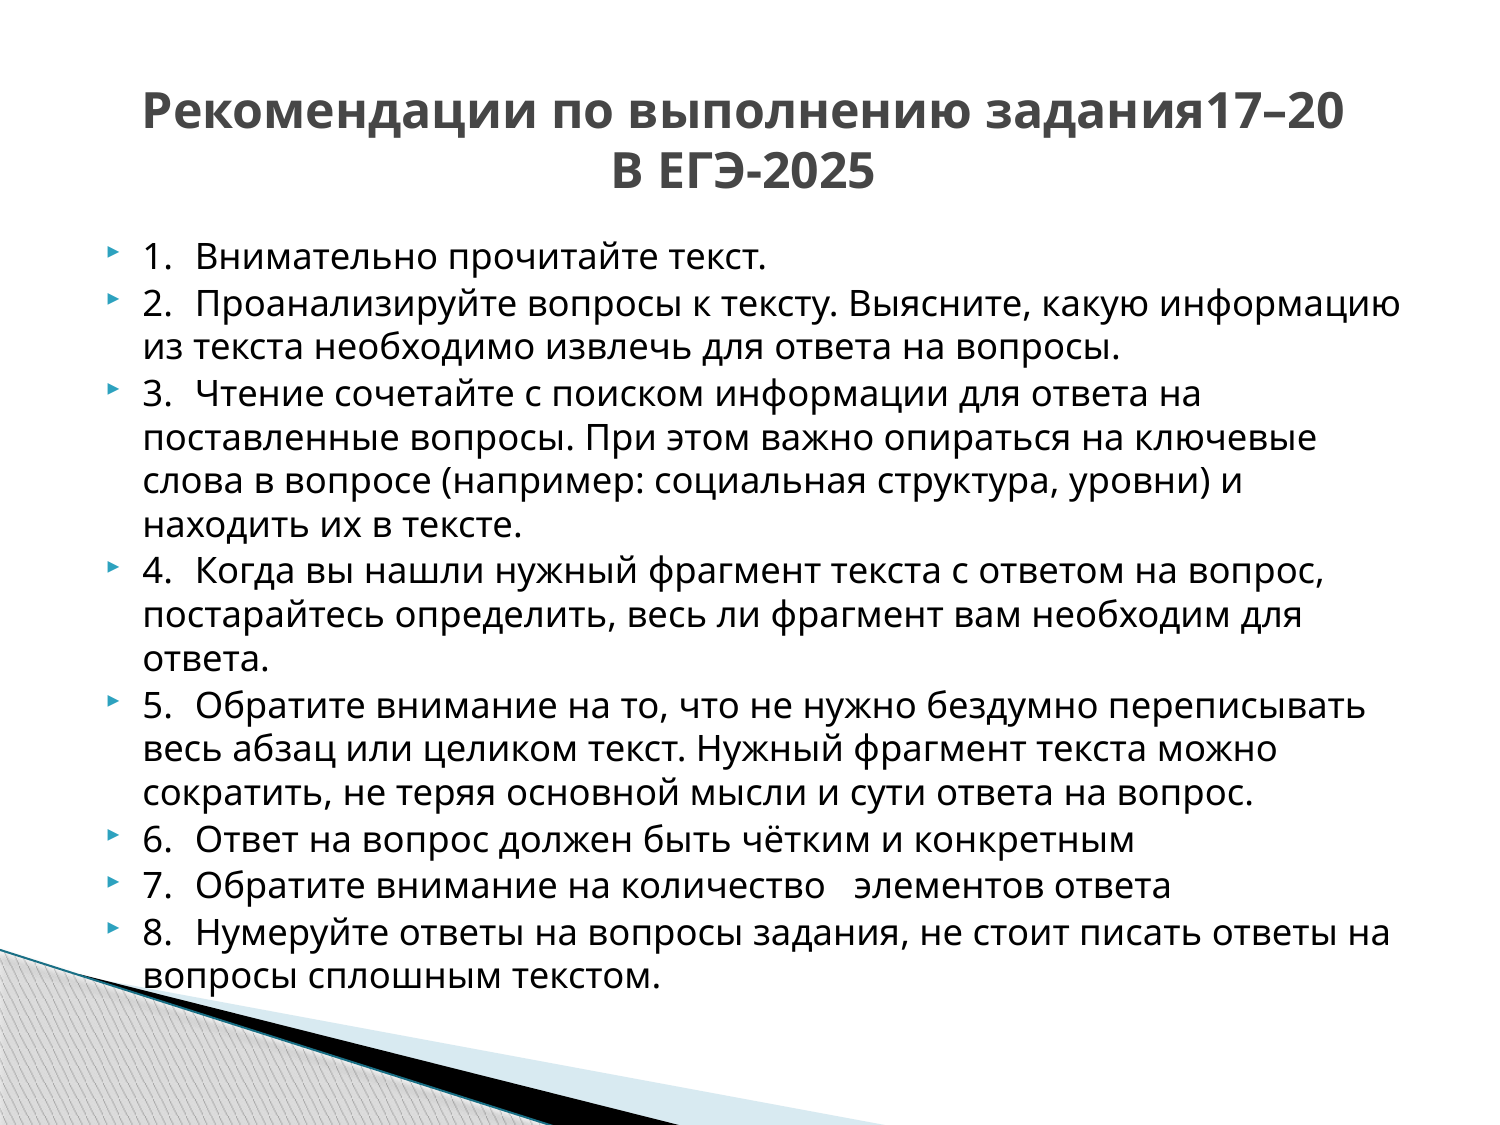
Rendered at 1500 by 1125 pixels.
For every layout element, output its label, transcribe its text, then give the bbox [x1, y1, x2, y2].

list 1. Внимательно прочитайте текст. 2. Проанализируйте вопросы к тексту. Выясните, какую информацию из текста необходимо извлечь для ответа на вопросы. 3. Чтение сочетайте с поиском информации для ответа на поставленные вопросы. При этом важно опираться на ключевые слова в вопросе (например: социальная структура, уровни) и находить их в тексте. 4. Когда вы нашли нужный фрагмент текста с ответом на вопрос, постарайтесь определить, весь ли фрагмент вам необходим для ответа. 5. Обратите внимание на то, что не нужно бездумно переписывать весь абзац или целиком текст. Нужный фрагмент текста можно сократить, не теряя основной мысли и сути ответа на вопрос. 6. Ответ на вопрос должен быть чётким и конкретным 7. Обратите внимание на количество элементов ответа 8. Нумеруйте ответы на вопросы задания, не стоит писать ответы на вопросы сплошным текстом. [75, 233, 1425, 1067]
title Рекомендации по выполнению задания17–20 В ЕГЭ-2025 [75, 45, 1425, 233]
